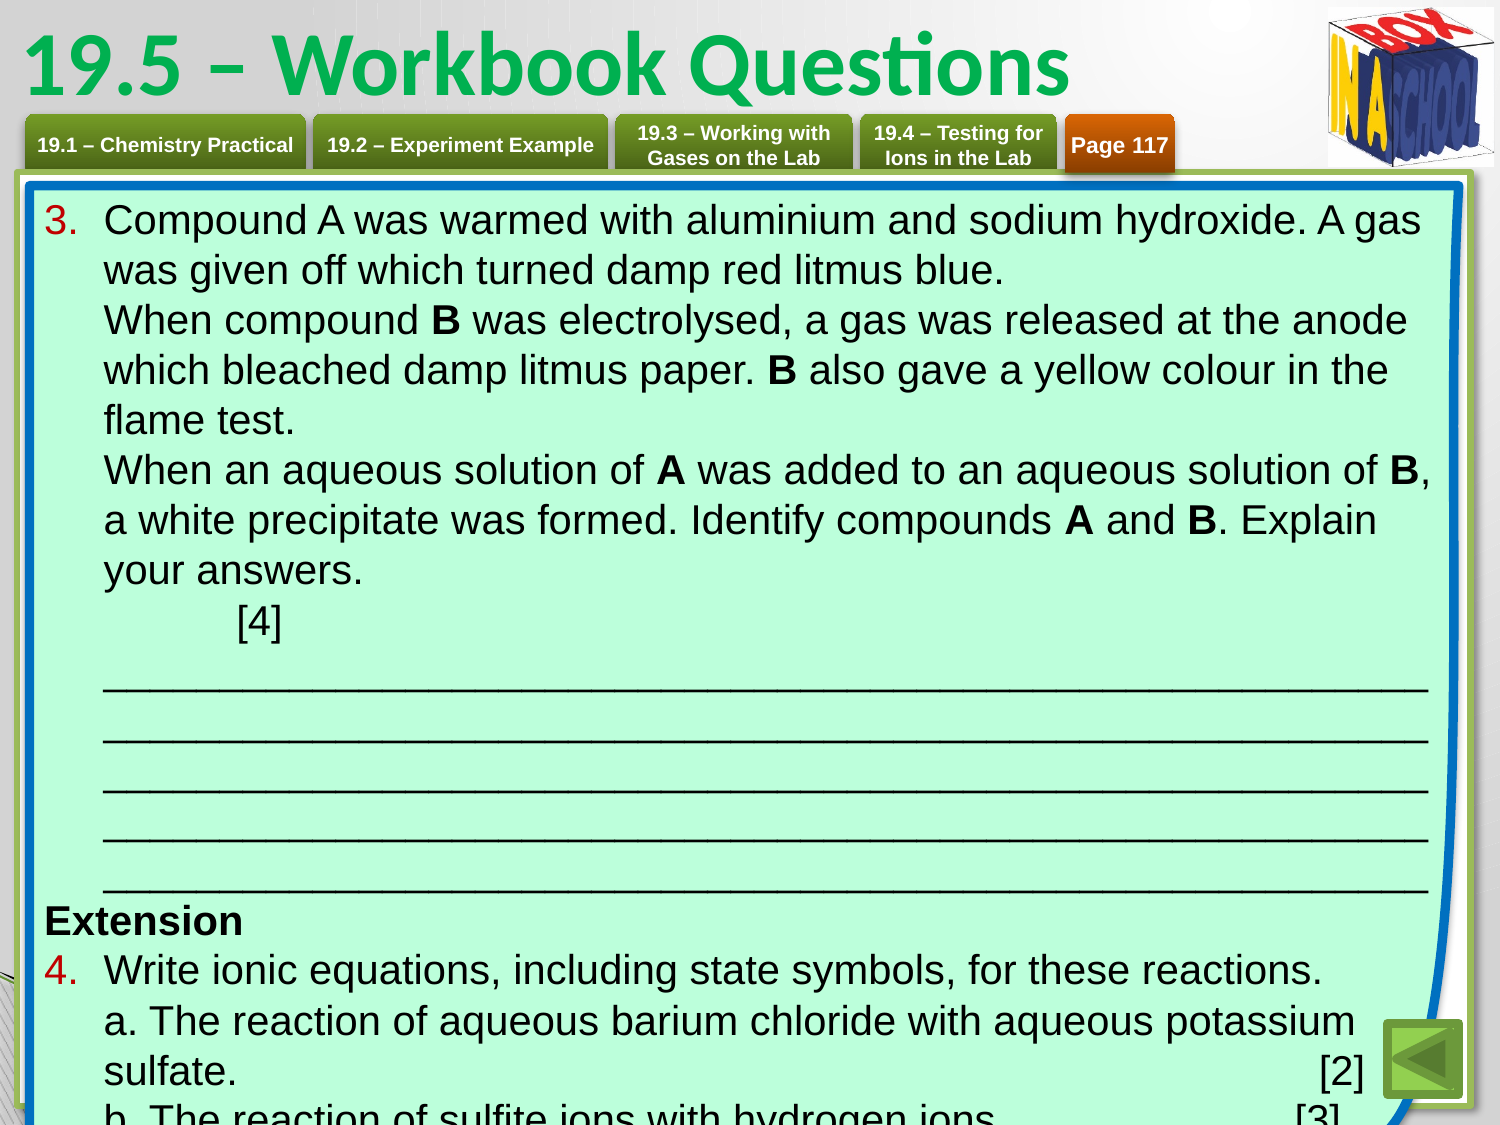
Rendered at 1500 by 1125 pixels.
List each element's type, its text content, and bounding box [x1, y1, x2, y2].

title 19.5 – Workbook Questions [5, 7, 1270, 110]
text_box Page 117 [1064, 113, 1176, 173]
text_box Compound A was warmed with aluminium and sodium hydroxide. A gas was given off which turned damp red litmus blue. When compound B was electrolysed, a gas was released at the anode which bleached damp litmus paper. B also gave a yellow colour in the flame test. When an aqueous solution of A was added to an aqueous solution of B, a white precipitate was formed. Identify compounds A and B. Explain your answers. [4] _____________________________________________________________________________________________________________________________________________________________________________________________________________________________________________________________________________________________ Extension Write ionic equations, including state symbols, for these reactions. a. The reaction of aqueous barium chloride with aqueous potassium sulfate. [2] b. The reaction of sulfite ions with hydrogen ions. [3] [29, 185, 1459, 1125]
text_box [1383, 1019, 1463, 1099]
picture [1328, 7, 1495, 167]
